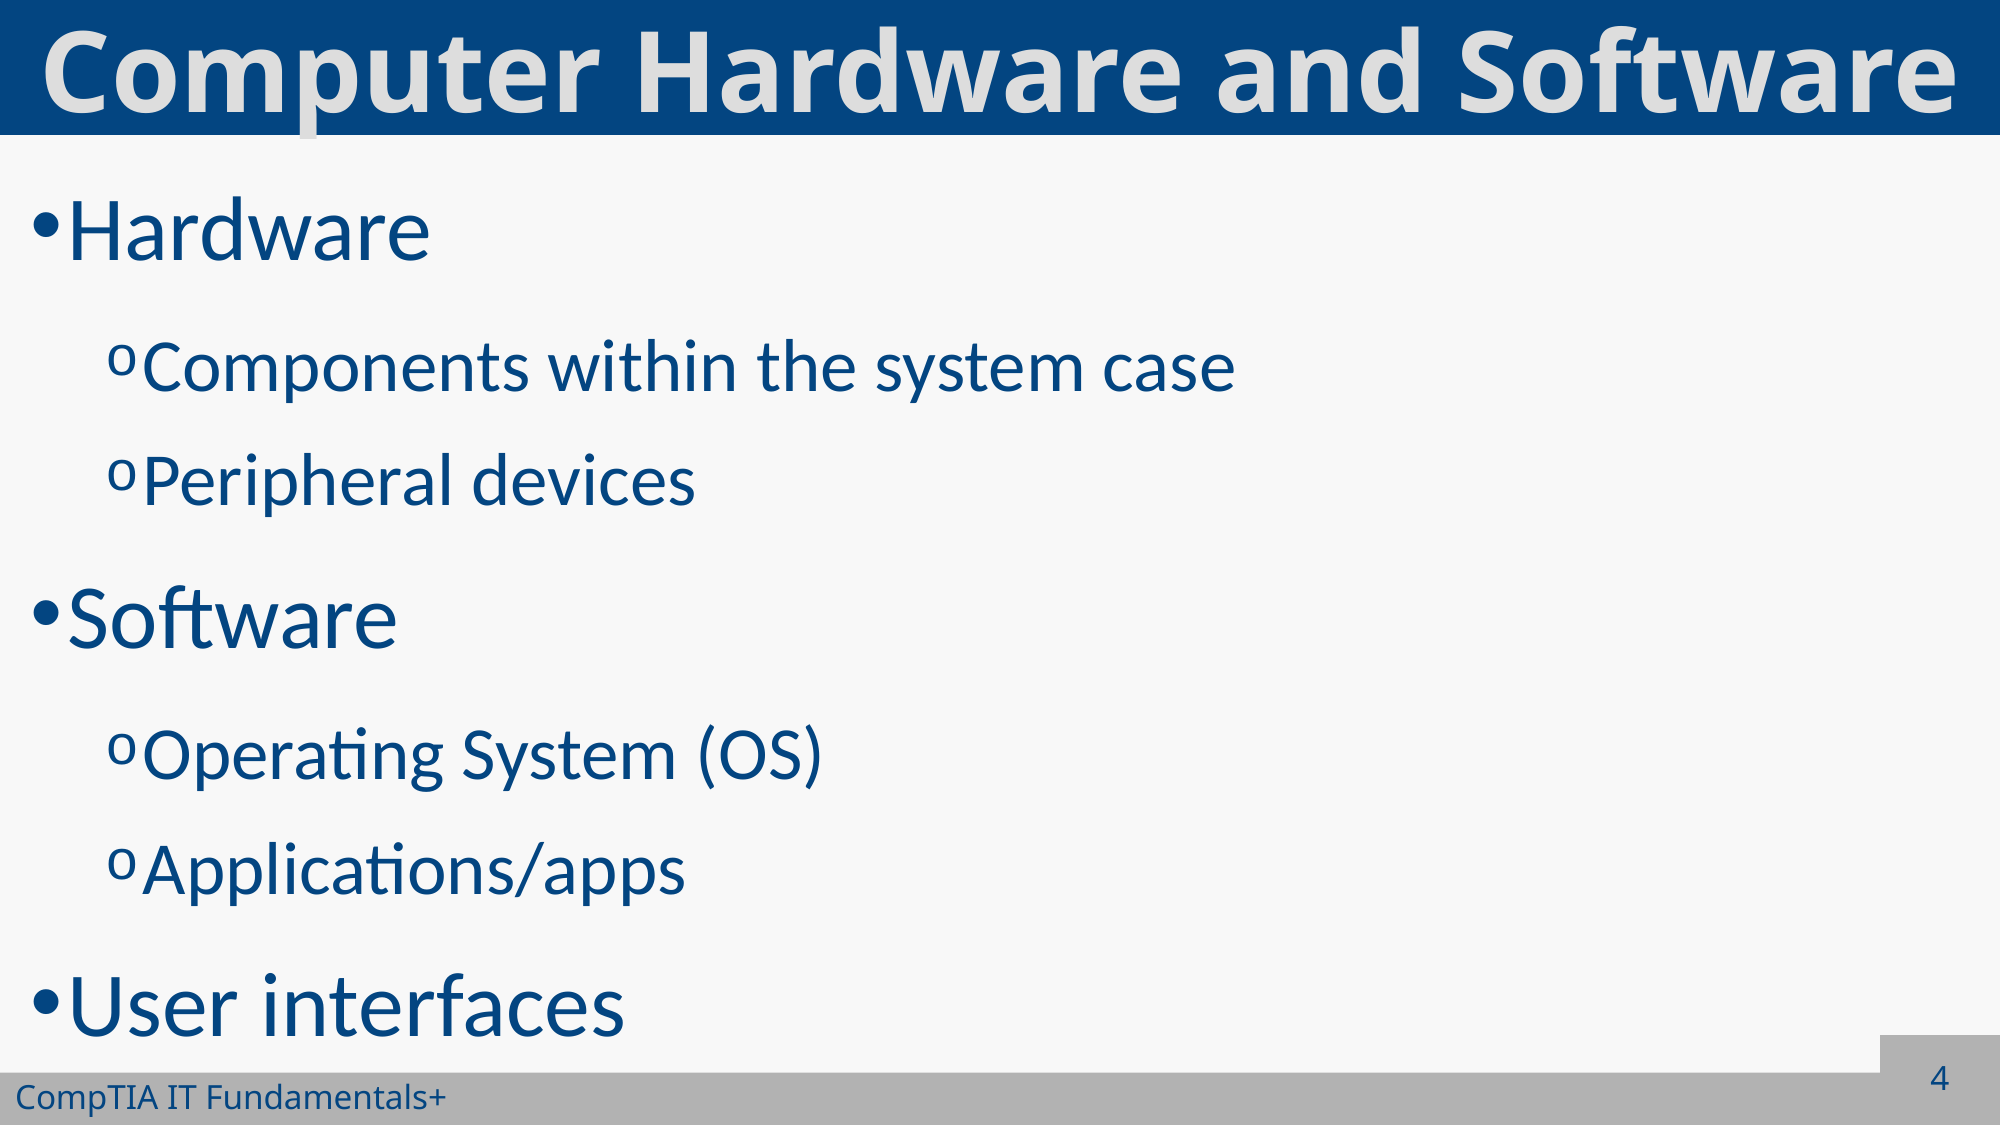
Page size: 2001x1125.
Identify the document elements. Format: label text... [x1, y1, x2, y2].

list Hardware Components within the system case Peripheral devices Software Operating System (OS) Applications/apps User interfaces [15, 149, 1980, 1065]
title Computer Hardware and Software [0, 0, 2000, 135]
footer CompTIA IT Fundamentals+ [0, 1072, 1880, 1125]
slide_number 4 [1880, 1035, 2000, 1125]
